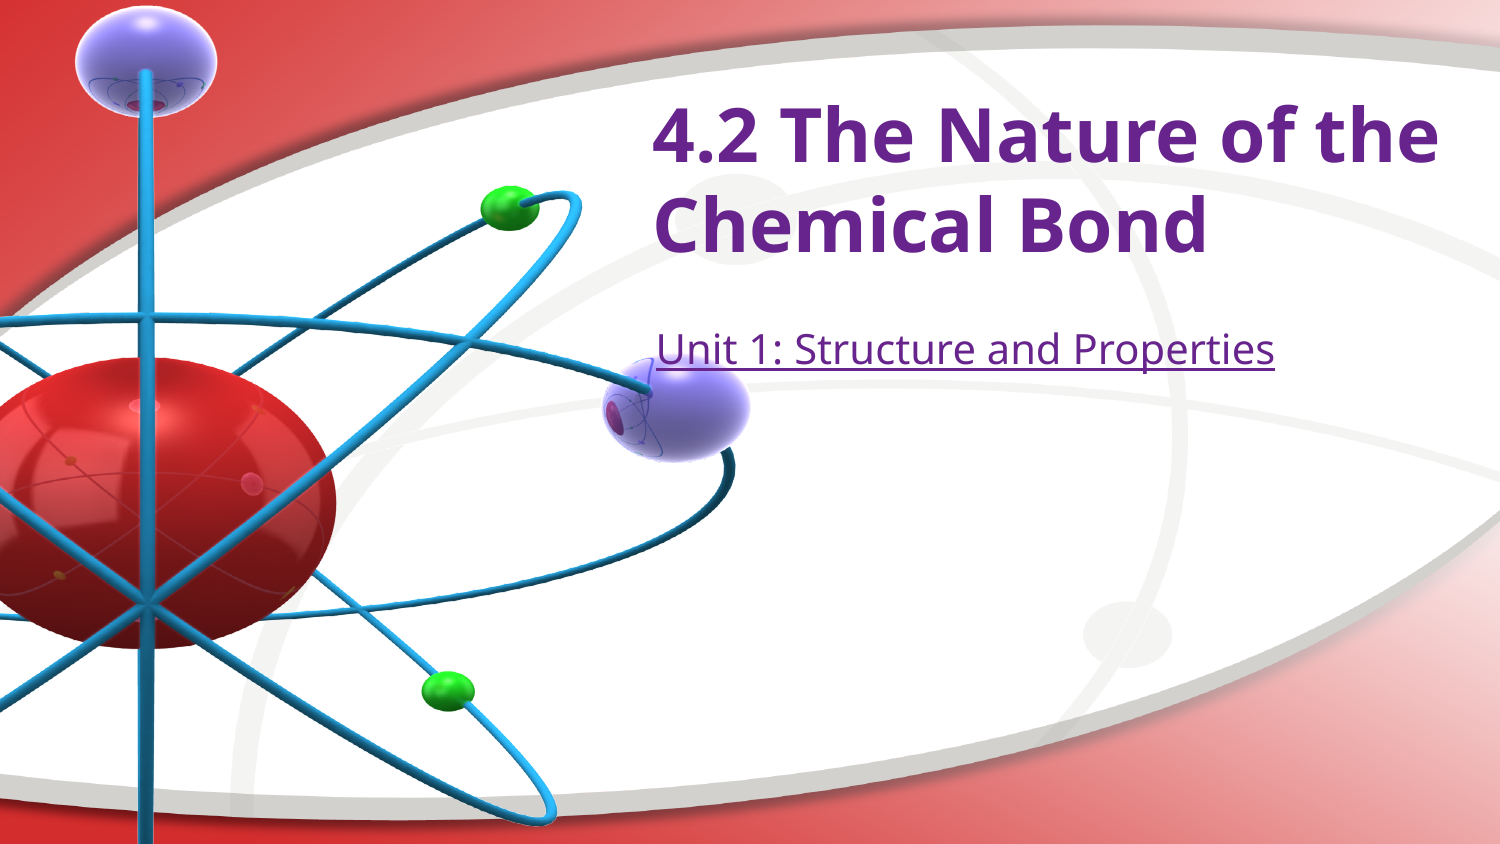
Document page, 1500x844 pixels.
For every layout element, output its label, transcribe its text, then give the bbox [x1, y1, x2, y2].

picture [0, 0, 1500, 844]
title 4.2 The Nature of the Chemical Bond [637, 168, 1500, 275]
subtitle Unit 1: Structure and Properties [640, 257, 1500, 473]
